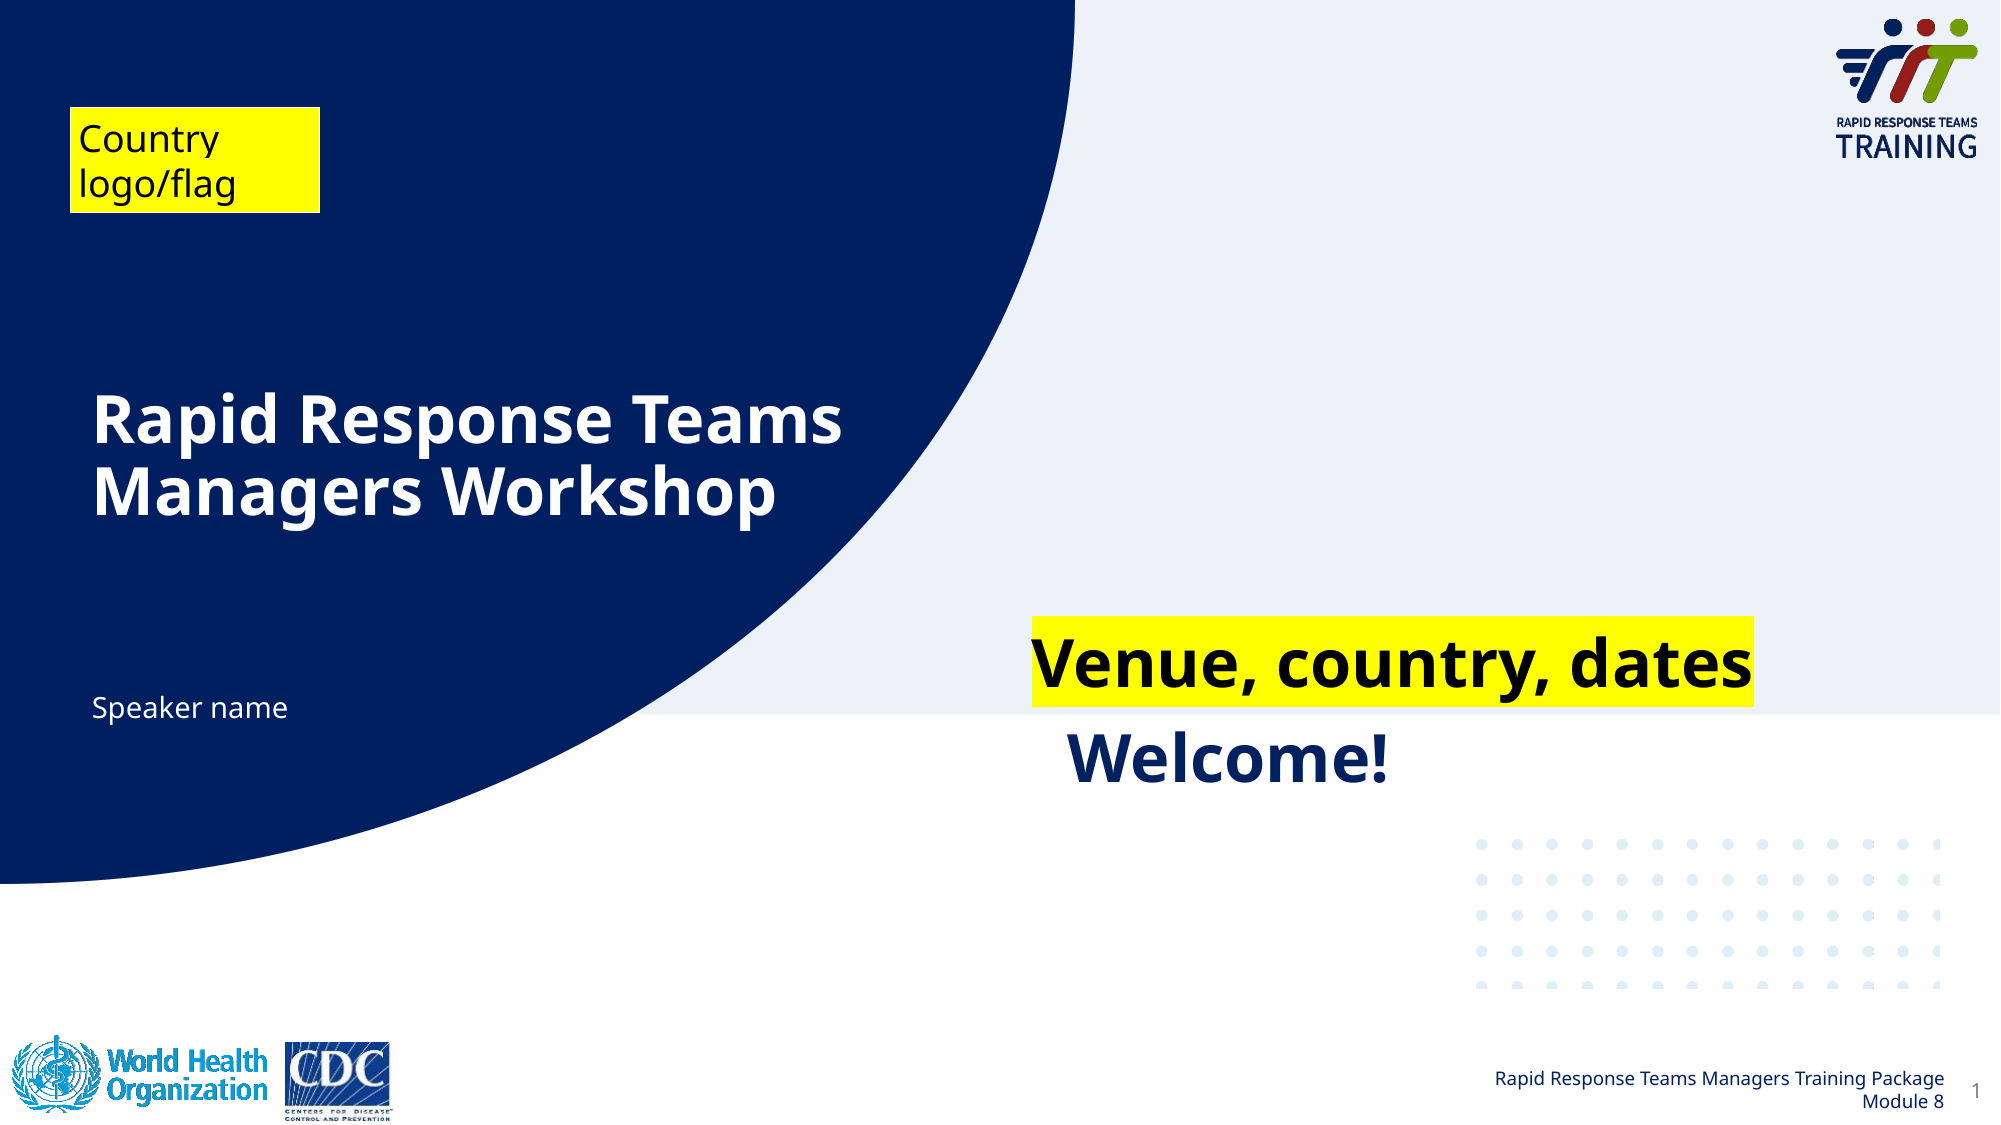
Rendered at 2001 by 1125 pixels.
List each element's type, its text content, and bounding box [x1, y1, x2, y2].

picture [0, 0, 1075, 884]
text_box Venue, country, dates [663, 613, 2000, 709]
title Rapid Response Teams Managers Workshop [83, 259, 894, 657]
picture [36, 1035, 267, 1113]
picture [38, 1044, 53, 1052]
picture [38, 1092, 54, 1100]
picture [12, 1084, 46, 1113]
picture [43, 1088, 54, 1094]
picture [1835, 19, 1978, 167]
picture [285, 1042, 393, 1121]
slide_number 1 [1953, 1070, 2000, 1124]
picture [34, 1058, 41, 1077]
picture [28, 1054, 36, 1077]
picture [46, 1056, 54, 1061]
text_box Welcome! [568, 708, 1890, 804]
picture [1476, 839, 1940, 989]
text_box Country logo/flag [70, 107, 320, 213]
text_box Speaker name [84, 682, 468, 733]
picture [50, 1109, 62, 1113]
picture [12, 1035, 53, 1067]
